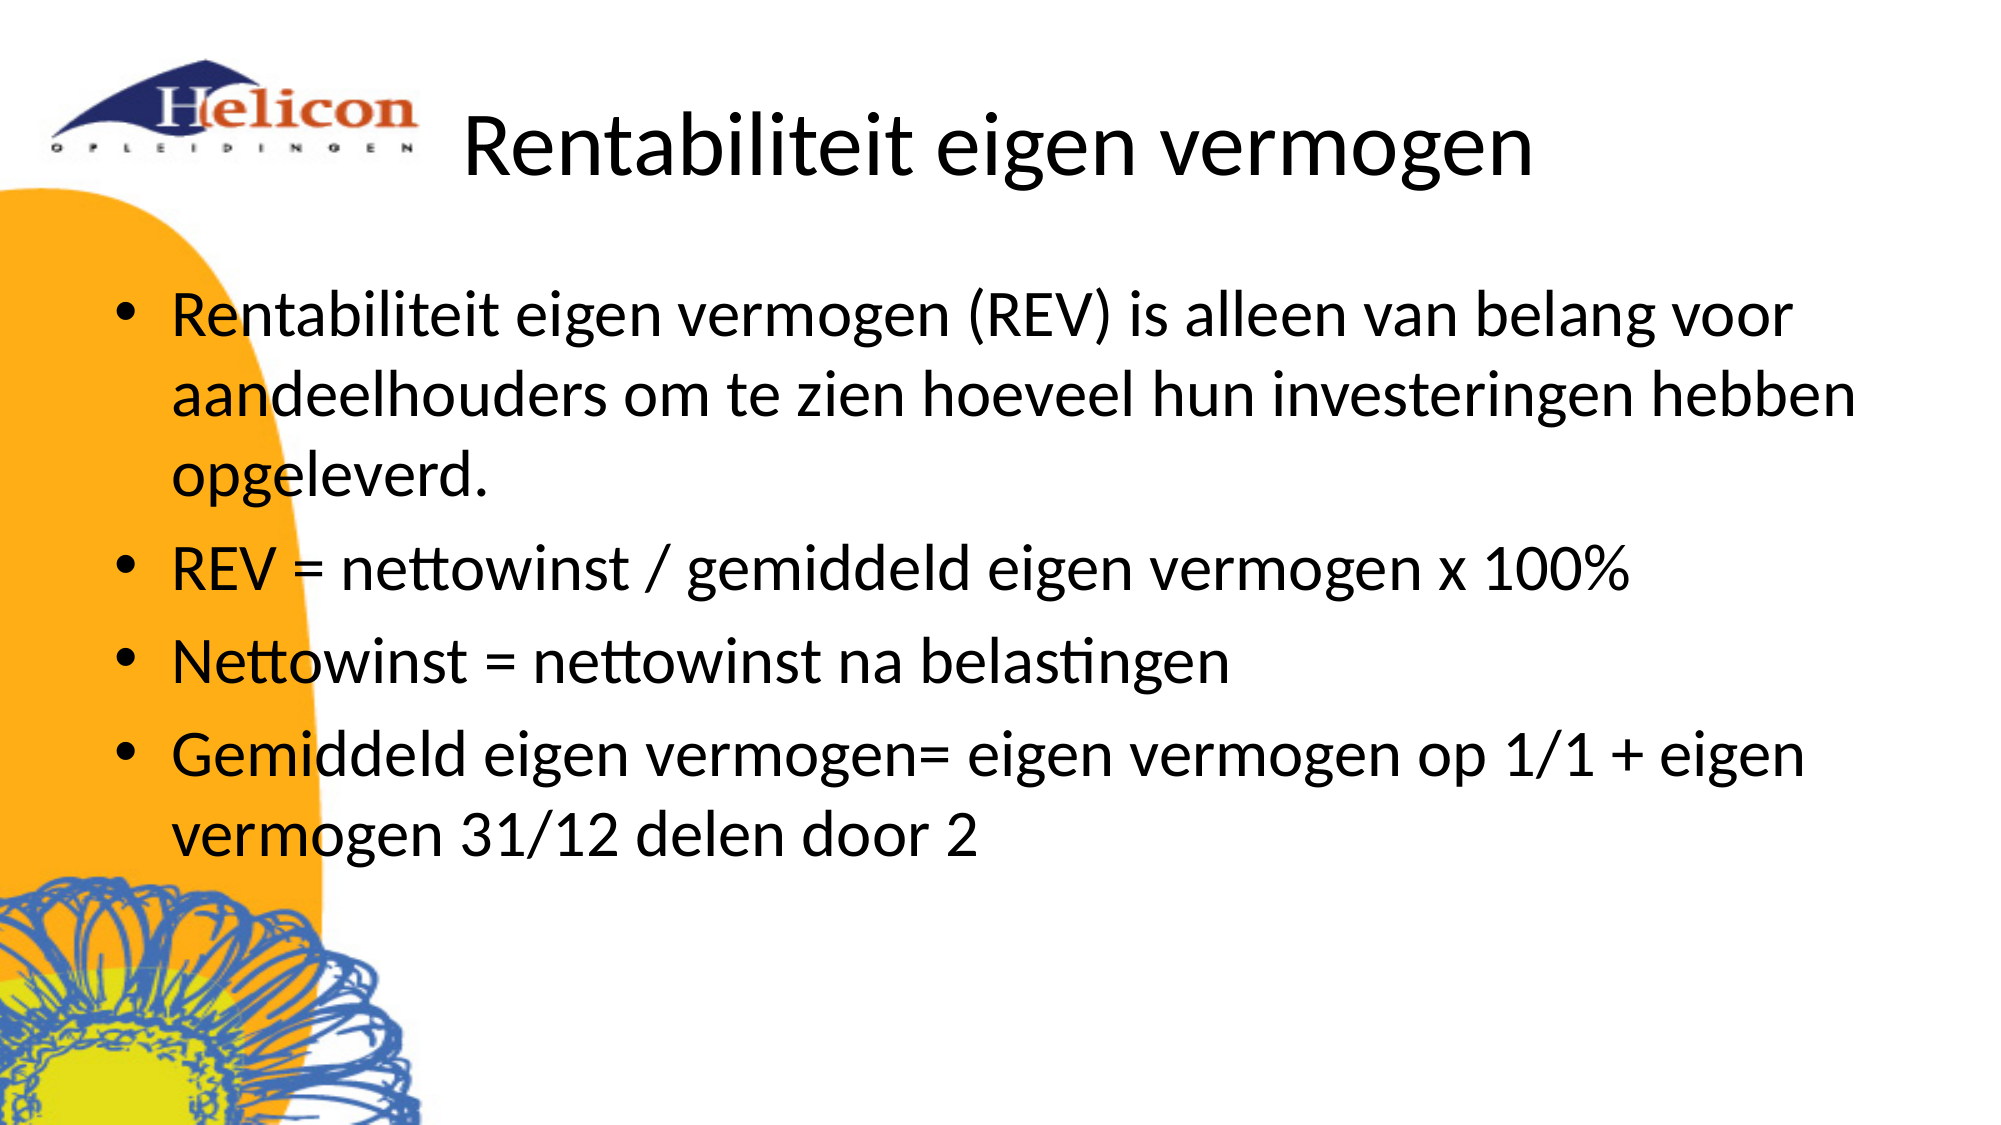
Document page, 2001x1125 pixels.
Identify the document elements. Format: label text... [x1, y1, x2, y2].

list Rentabiliteit eigen vermogen (REV) is alleen van belang voor aandeelhouders om te zien hoeveel hun investeringen hebben opgeleverd. REV = nettowinst / gemiddeld eigen vermogen x 100% Nettowinst = nettowinst na belastingen Gemiddeld eigen vermogen= eigen vermogen op 1/1 + eigen vermogen 31/12 delen door 2 [99, 262, 1900, 1005]
title Rentabiliteit eigen vermogen [99, 45, 1900, 233]
picture [0, 0, 2001, 1125]
